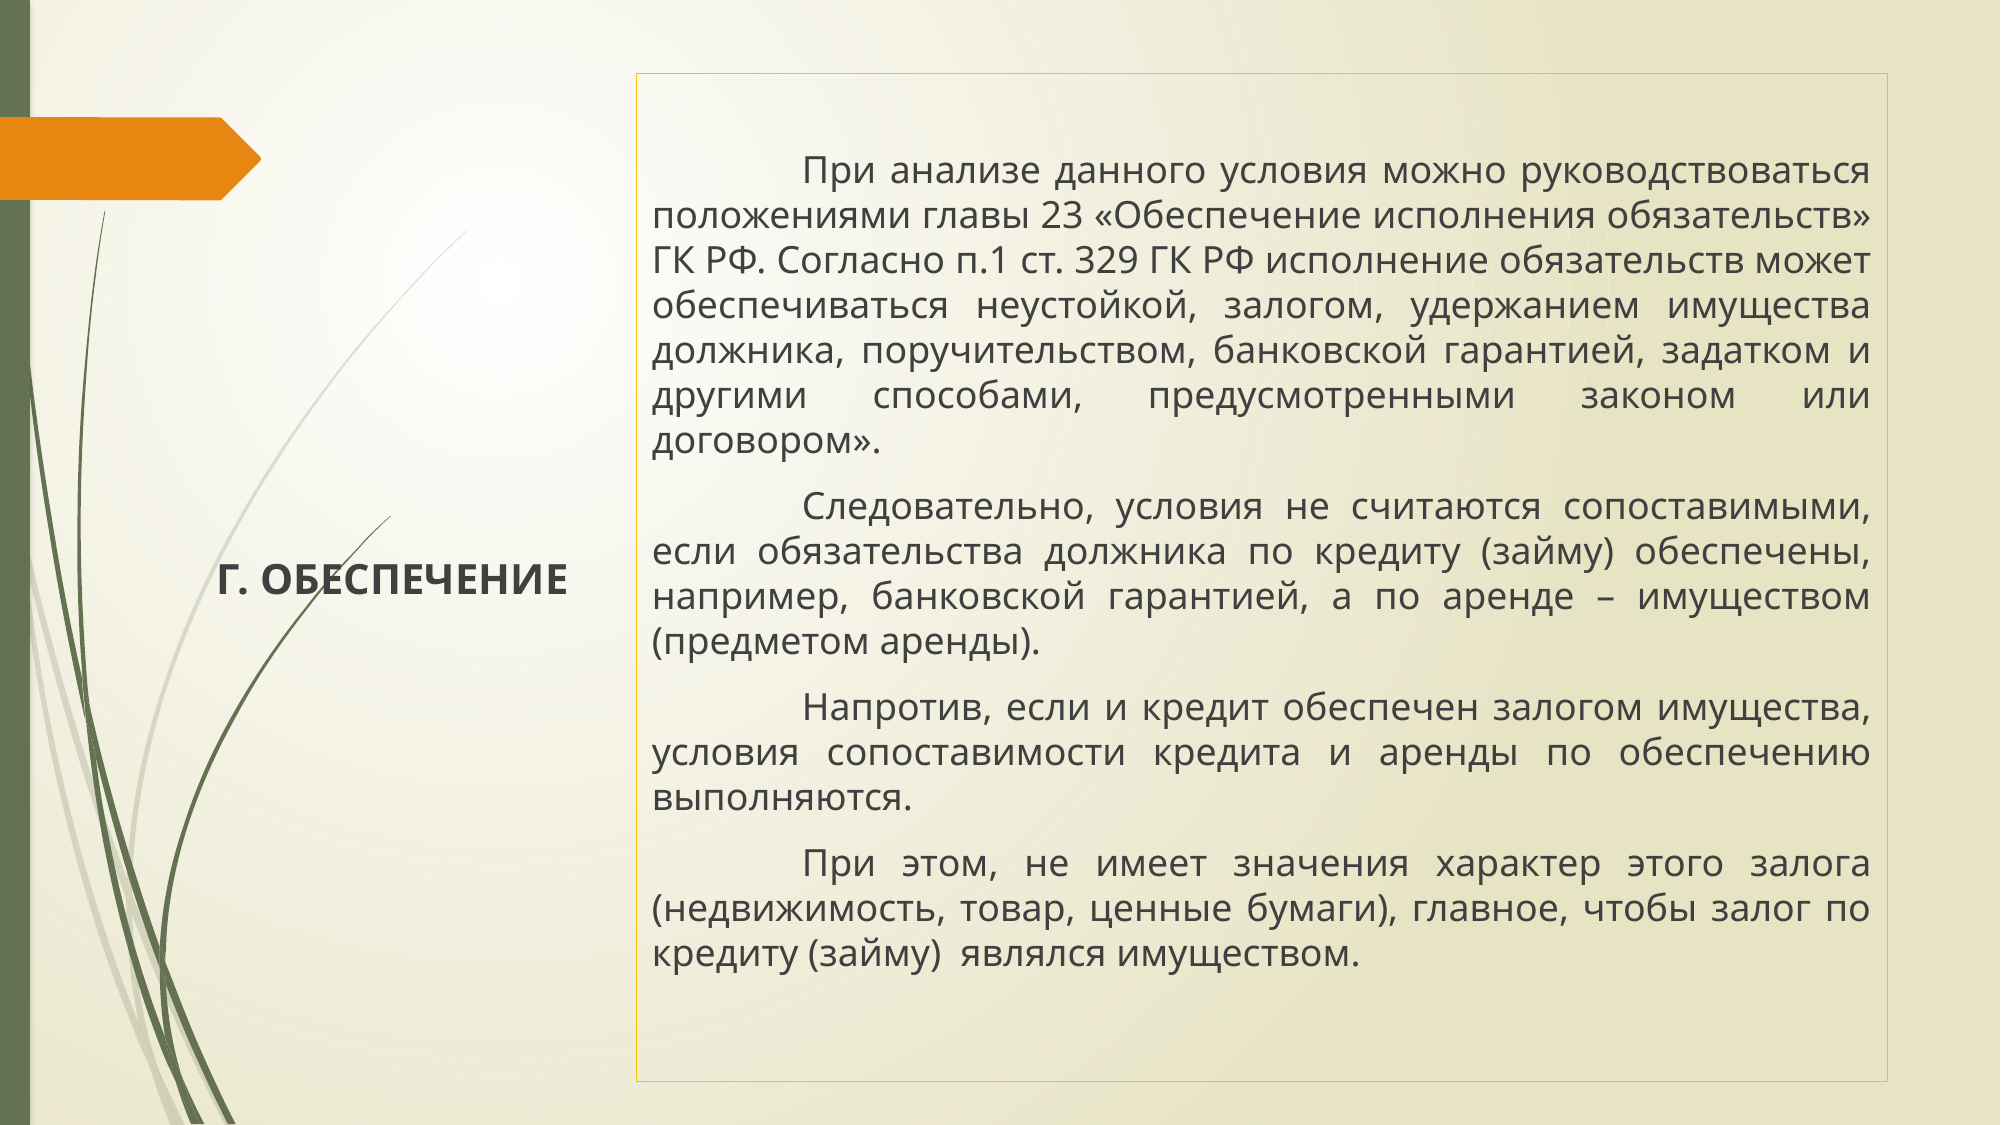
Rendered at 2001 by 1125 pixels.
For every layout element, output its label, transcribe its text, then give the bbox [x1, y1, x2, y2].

list Г. ОБЕСПЕЧЕНИЕ [201, 262, 613, 962]
list При анализе данного условия можно руководствоваться положениями главы 23 «Обеспечение исполнения обязательств» ГК РФ. Согласно п.1 ст. 329 ГК РФ исполнение обязательств может обеспечиваться неустойкой, залогом, удержанием имущества должника, поручительством, банковской гарантией, задатком и другими способами, предусмотренными законом или договором». Следовательно, условия не считаются сопоставимыми, если обязательства должника по кредиту (займу) обеспечены, например, банковской гарантией, а по аренде – имуществом (предметом аренды). Напротив, если и кредит обеспечен залогом имущества, условия сопоставимости кредита и аренды по обеспечению выполняются. При этом, не имеет значения характер этого залога (недвижимость, товар, ценные бумаги), главное, чтобы залог по кредиту (займу) являлся имуществом. [636, 73, 1888, 1082]
